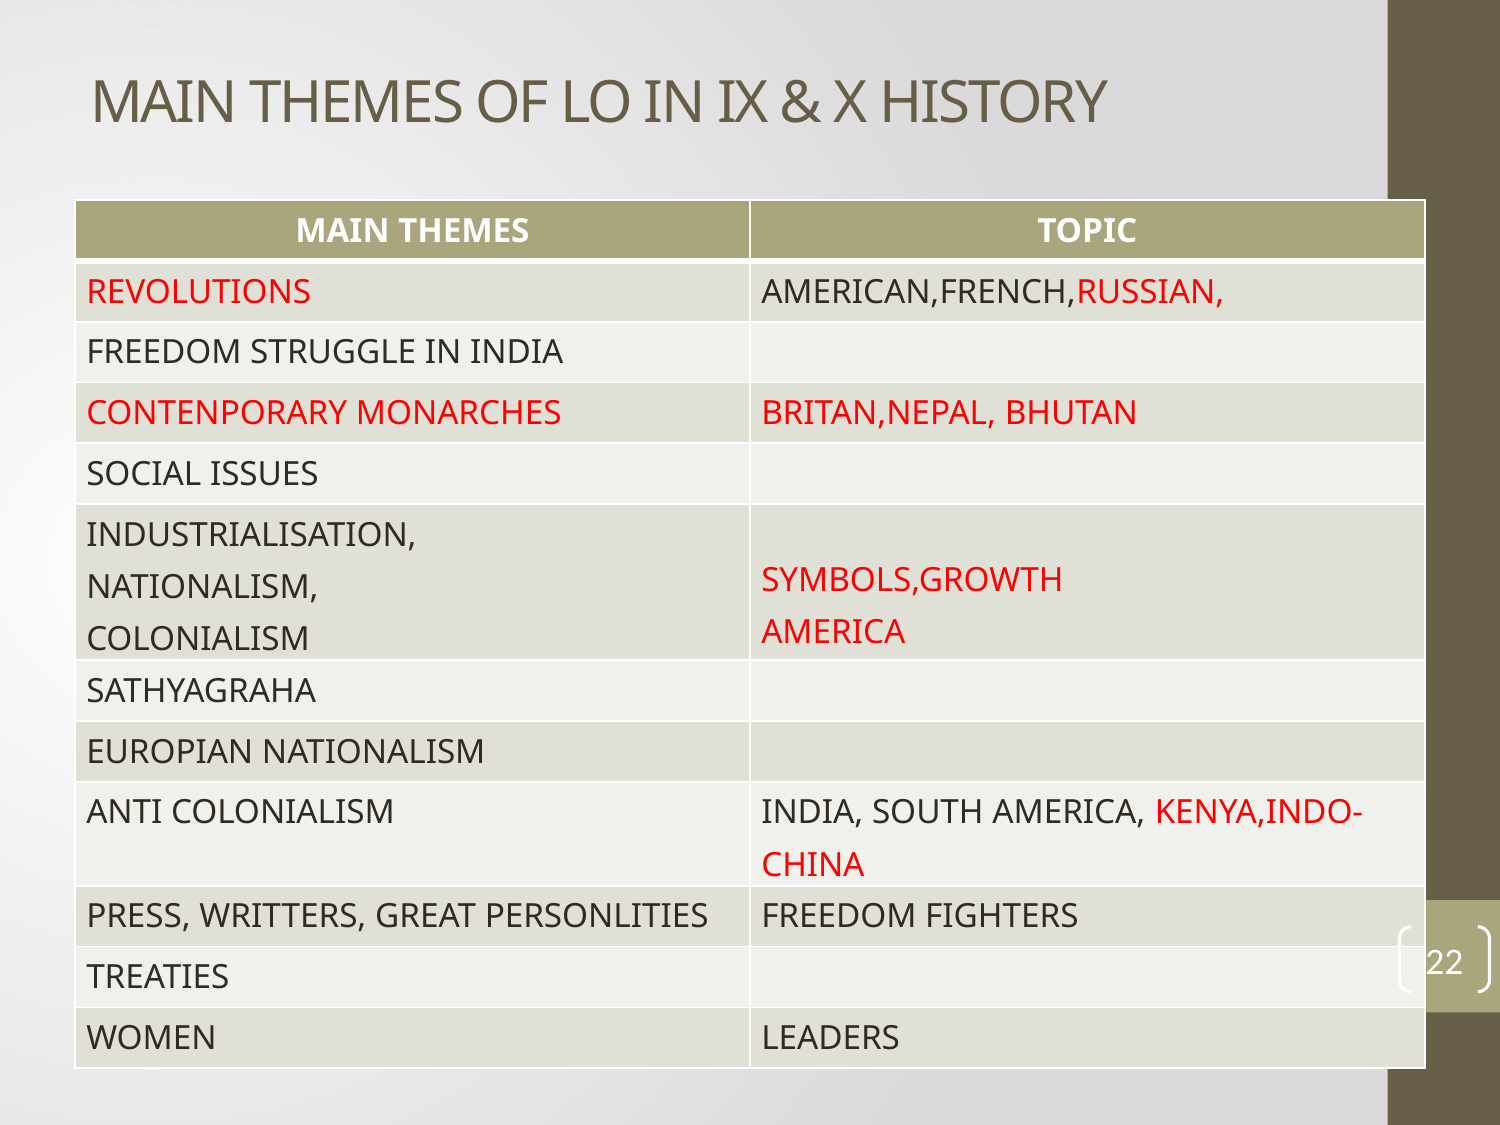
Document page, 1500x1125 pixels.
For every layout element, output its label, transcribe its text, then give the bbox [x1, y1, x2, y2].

title MAIN THEMES OF LO IN IX & X HISTORY [75, 87, 1350, 180]
table_cell [751, 323, 1424, 382]
table_header MAIN THEMES [76, 201, 749, 258]
table_cell [751, 661, 1424, 720]
table_cell AMERICAN,FRENCH,RUSSIAN, [751, 264, 1424, 321]
table_cell FREEDOM STRUGGLE IN INDIA [76, 323, 749, 382]
table_header TOPIC [751, 201, 1424, 258]
table_cell INDUSTRIALISATION, NATIONALISM, COLONIALISM [76, 505, 749, 659]
table_cell EUROPIAN NATIONALISM [76, 722, 749, 781]
table_cell REVOLUTIONS [76, 264, 749, 321]
table_cell BRITAN,NEPAL, BHUTAN [751, 383, 1424, 442]
table_cell CONTENPORARY MONARCHES [76, 383, 749, 442]
table_cell LEADERS [751, 1008, 1424, 1067]
table_cell PRESS, WRITTERS, GREAT PERSONLITIES [76, 887, 749, 946]
table_cell SATHYAGRAHA [76, 661, 749, 720]
table_cell WOMEN [76, 1008, 749, 1067]
table_cell SOCIAL ISSUES [76, 444, 749, 503]
slide_number 22 [1397, 925, 1492, 994]
table_cell [751, 947, 1424, 1007]
table_cell TREATIES [76, 947, 749, 1007]
table_cell FREEDOM FIGHTERS [751, 887, 1424, 946]
table_cell [751, 722, 1424, 781]
table_cell ANTI COLONIALISM [76, 783, 749, 885]
table_cell [751, 444, 1424, 503]
table_cell SYMBOLS,GROWTH AMERICA [751, 505, 1424, 659]
table_cell INDIA, SOUTH AMERICA, KENYA,INDO-CHINA [751, 783, 1424, 885]
